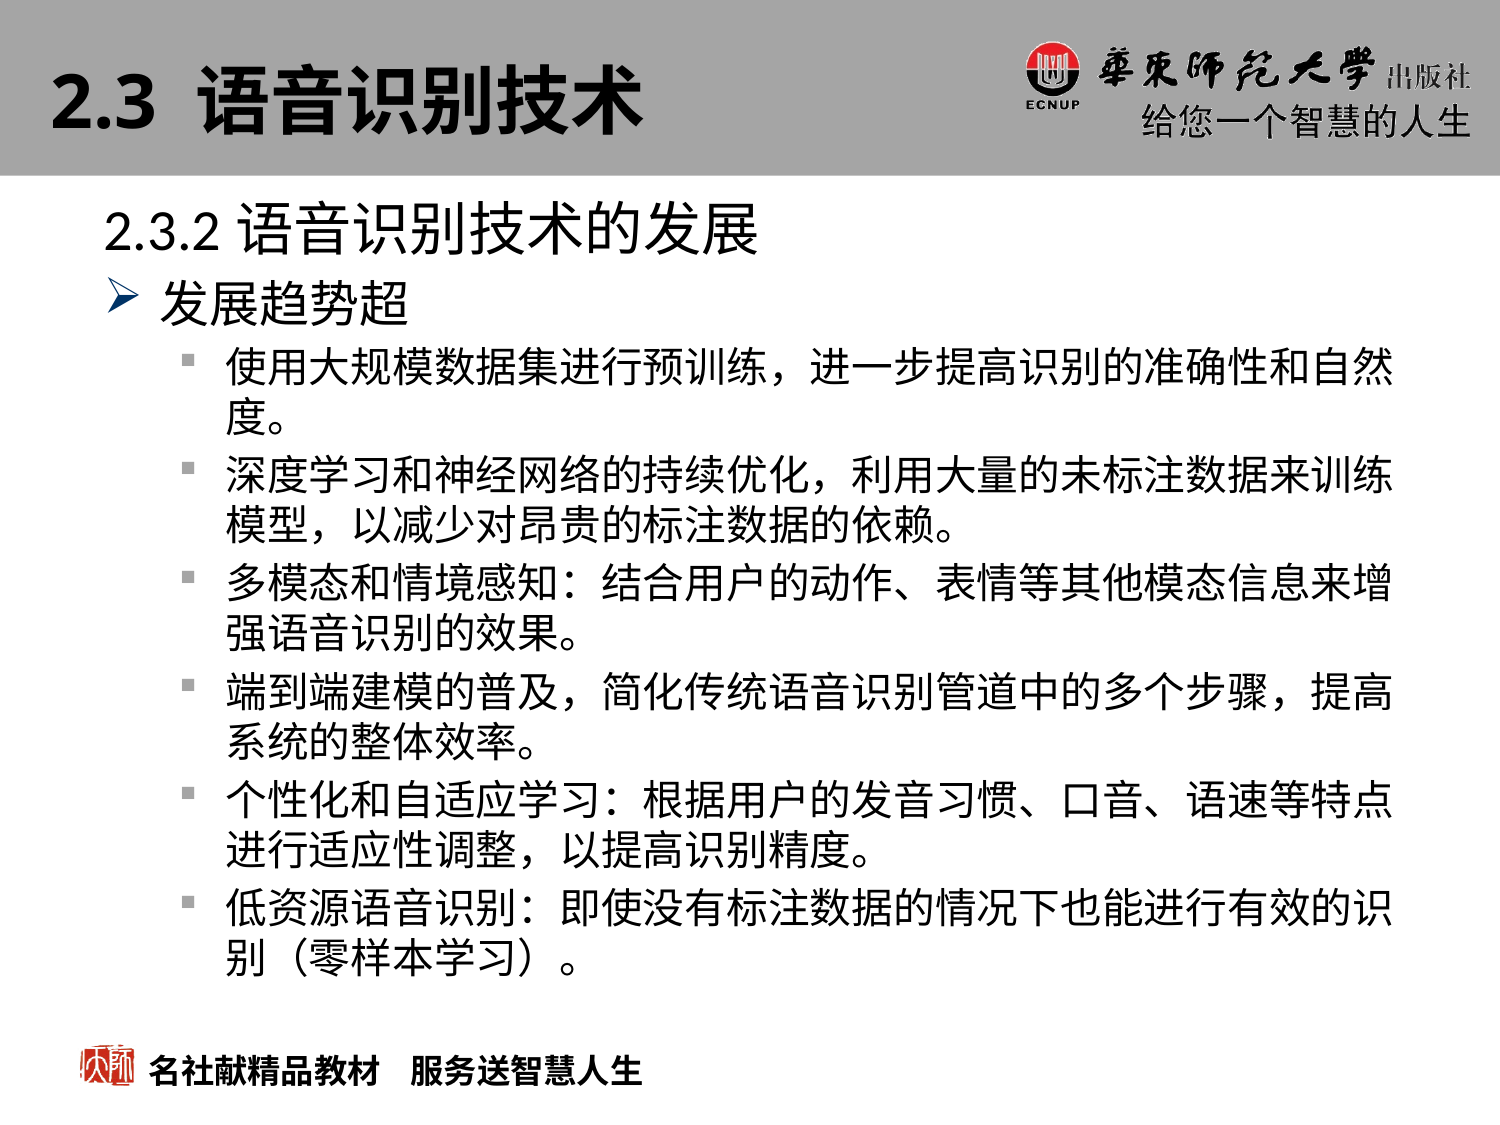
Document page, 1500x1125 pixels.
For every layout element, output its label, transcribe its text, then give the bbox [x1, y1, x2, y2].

picture [1009, 35, 1500, 153]
list 2.3.2语音识别技术的发展 发展趋势超 使用大规模数据集进行预训练，进一步提高识别的准确性和自然度。 深度学习和神经网络的持续优化，利用大量的未标注数据来训练模型，以减少对昂贵的标注数据的依赖。 多模态和情境感知：结合用户的动作、表情等其他模态信息来增强语音识别的效果。 端到端建模的普及，简化传统语音识别管道中的多个步骤，提高系统的整体效率。 个性化和自适应学习：根据用户的发音习惯、口音、语速等特点进行适应性调整，以提高识别精度。 低资源语音识别：即使没有标注数据的情况下也能进行有效的识别（零样本学习）。 [88, 184, 1424, 1071]
picture [70, 1042, 138, 1090]
title 2.3 语音识别技术 [35, 58, 1198, 139]
